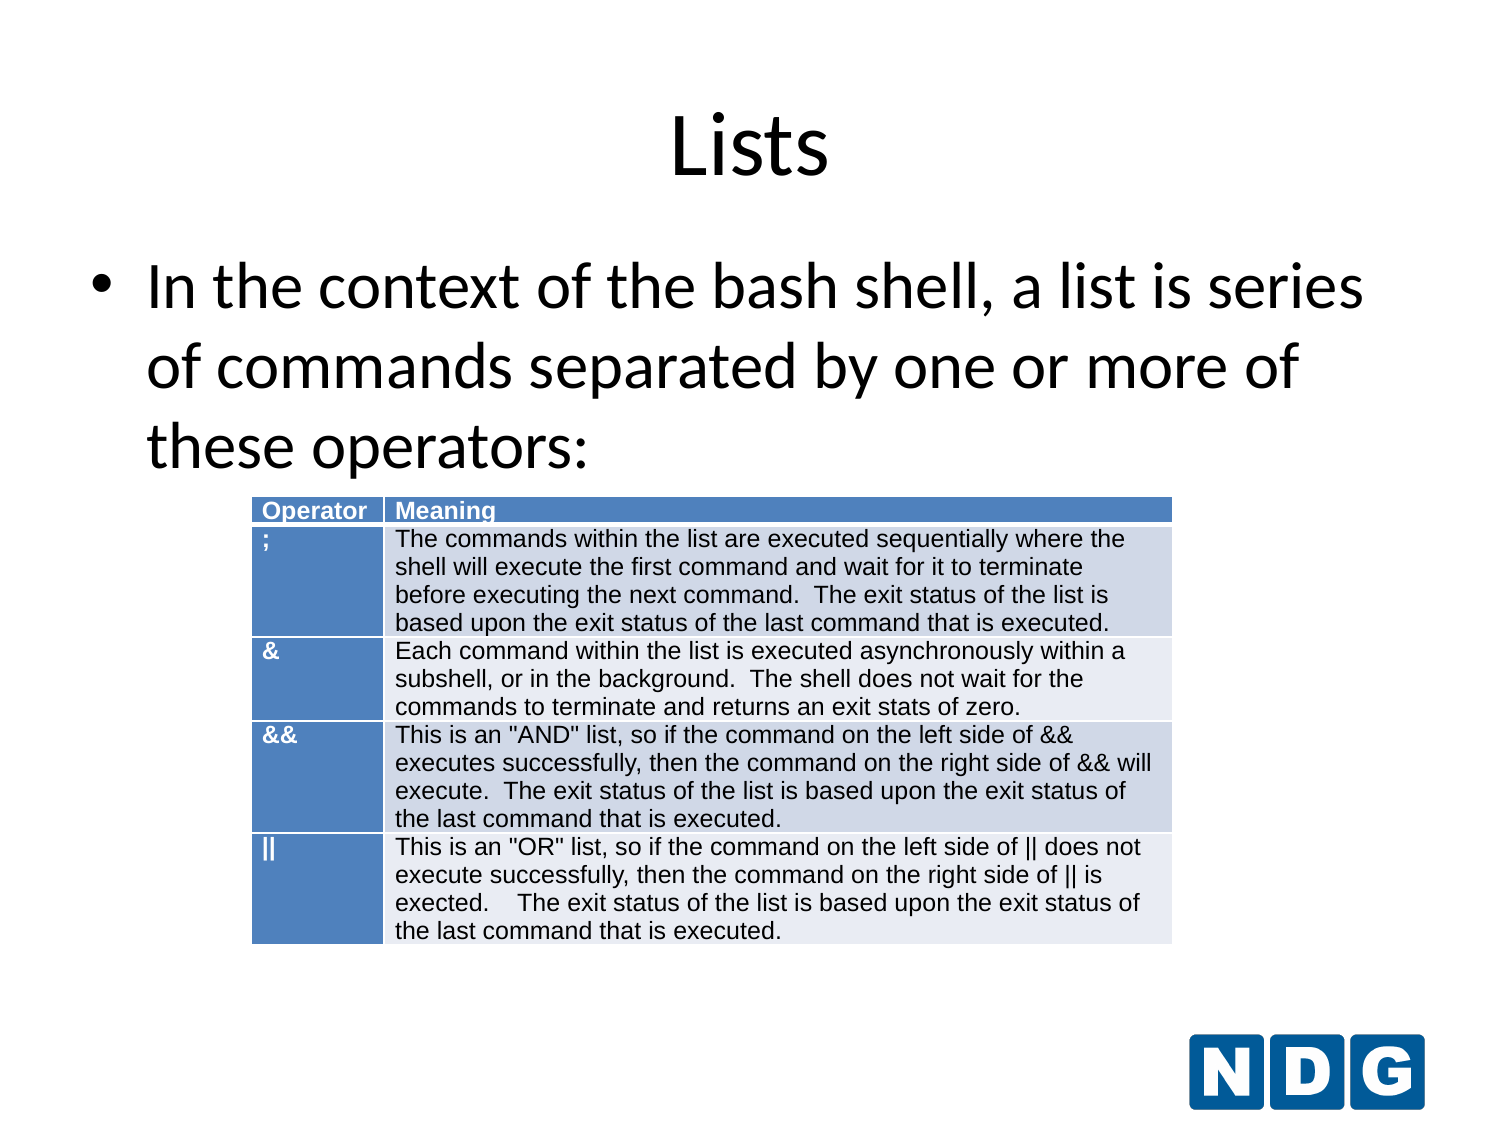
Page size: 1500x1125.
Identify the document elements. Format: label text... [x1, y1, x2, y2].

list In the context of the bash shell, a list is series of commands separated by one or more of these operators: [74, 234, 1426, 978]
picture [1189, 1034, 1425, 1110]
table_header Operator [252, 497, 383, 522]
table_cell This is an "AND" list, so if the command on the left side of && executes successfully, then the command on the right side of && will execute. The exit status of the list is based upon the exit status of the last command that is executed. [385, 722, 1172, 832]
table_cell && [252, 722, 383, 832]
table_cell || [252, 834, 383, 944]
table_cell This is an "OR" list, so if the command on the left side of || does not execute successfully, then the command on the right side of || is exected. The exit status of the list is based upon the exit status of the last command that is executed. [385, 834, 1172, 944]
table_cell Each command within the list is executed asynchronously within a subshell, or in the background. The shell does not wait for the commands to terminate and returns an exit stats of zero. [385, 638, 1172, 720]
table_cell ; [252, 527, 383, 636]
table_cell & [252, 638, 383, 720]
table_cell The commands within the list are executed sequentially where the shell will execute the first command and wait for it to terminate before executing the next command. The exit status of the list is based upon the exit status of the last command that is executed. [385, 527, 1172, 636]
table_header Meaning [385, 497, 1172, 522]
title Lists [74, 44, 1426, 233]
